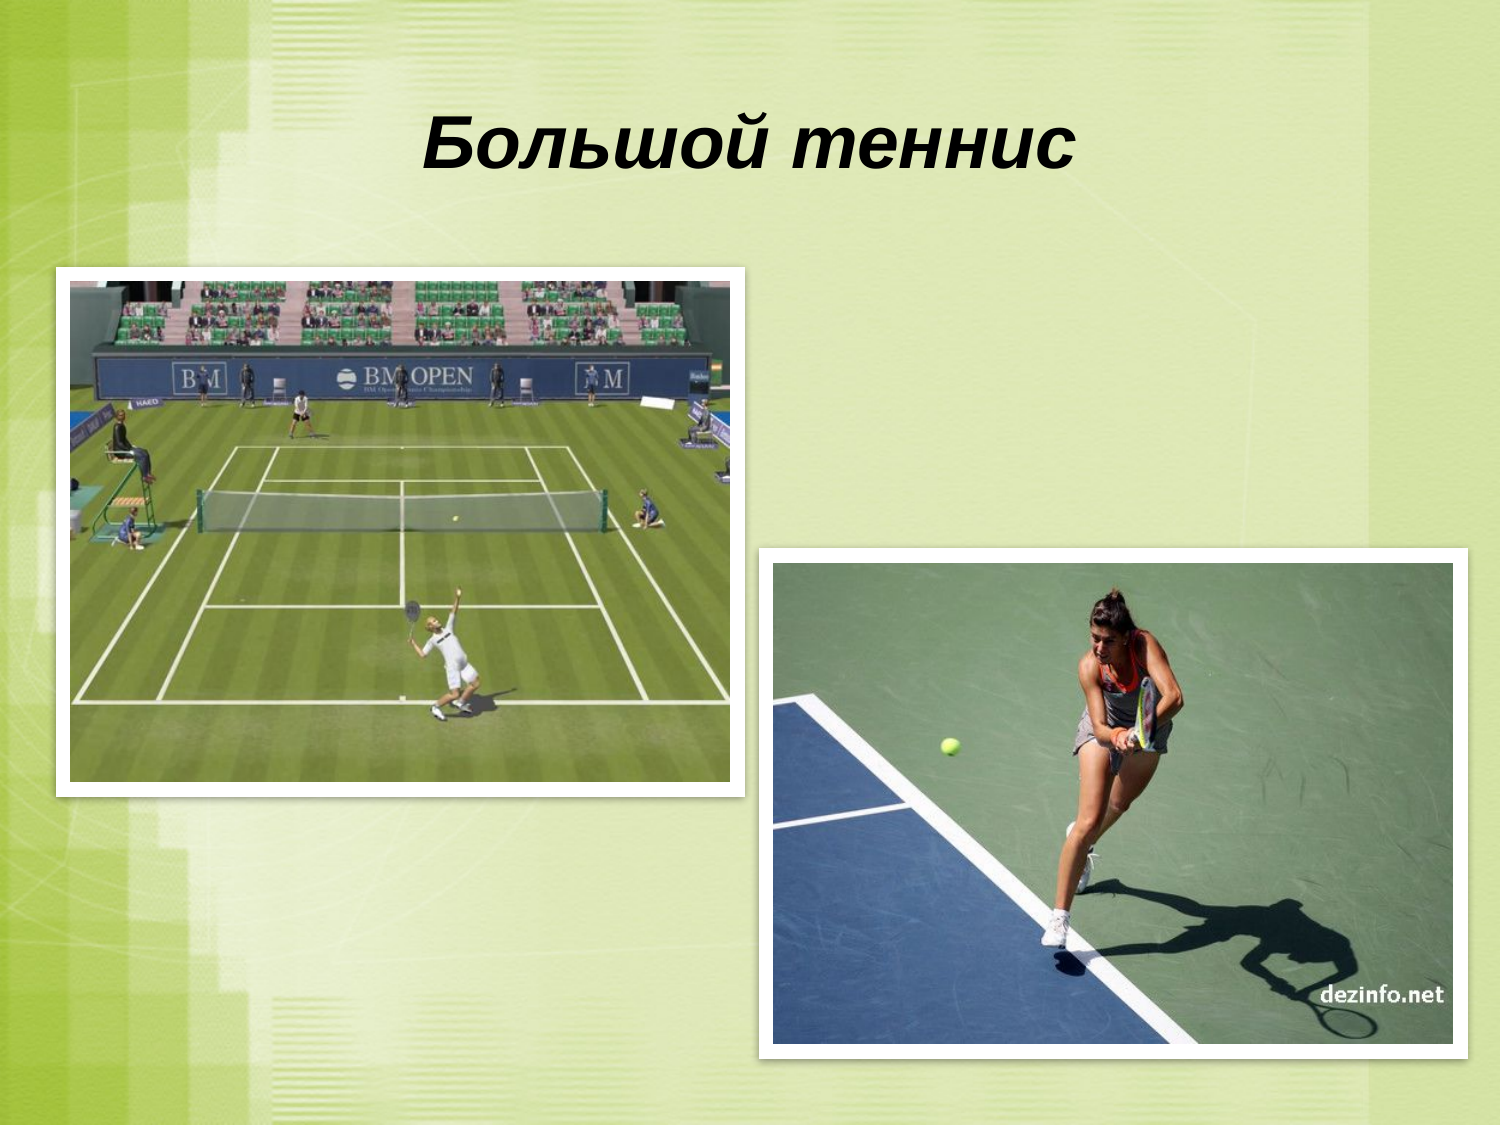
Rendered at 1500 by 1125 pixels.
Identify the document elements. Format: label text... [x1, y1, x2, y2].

picture [0, 0, 1500, 1125]
title Большой теннис [74, 44, 1426, 233]
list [70, 280, 731, 783]
